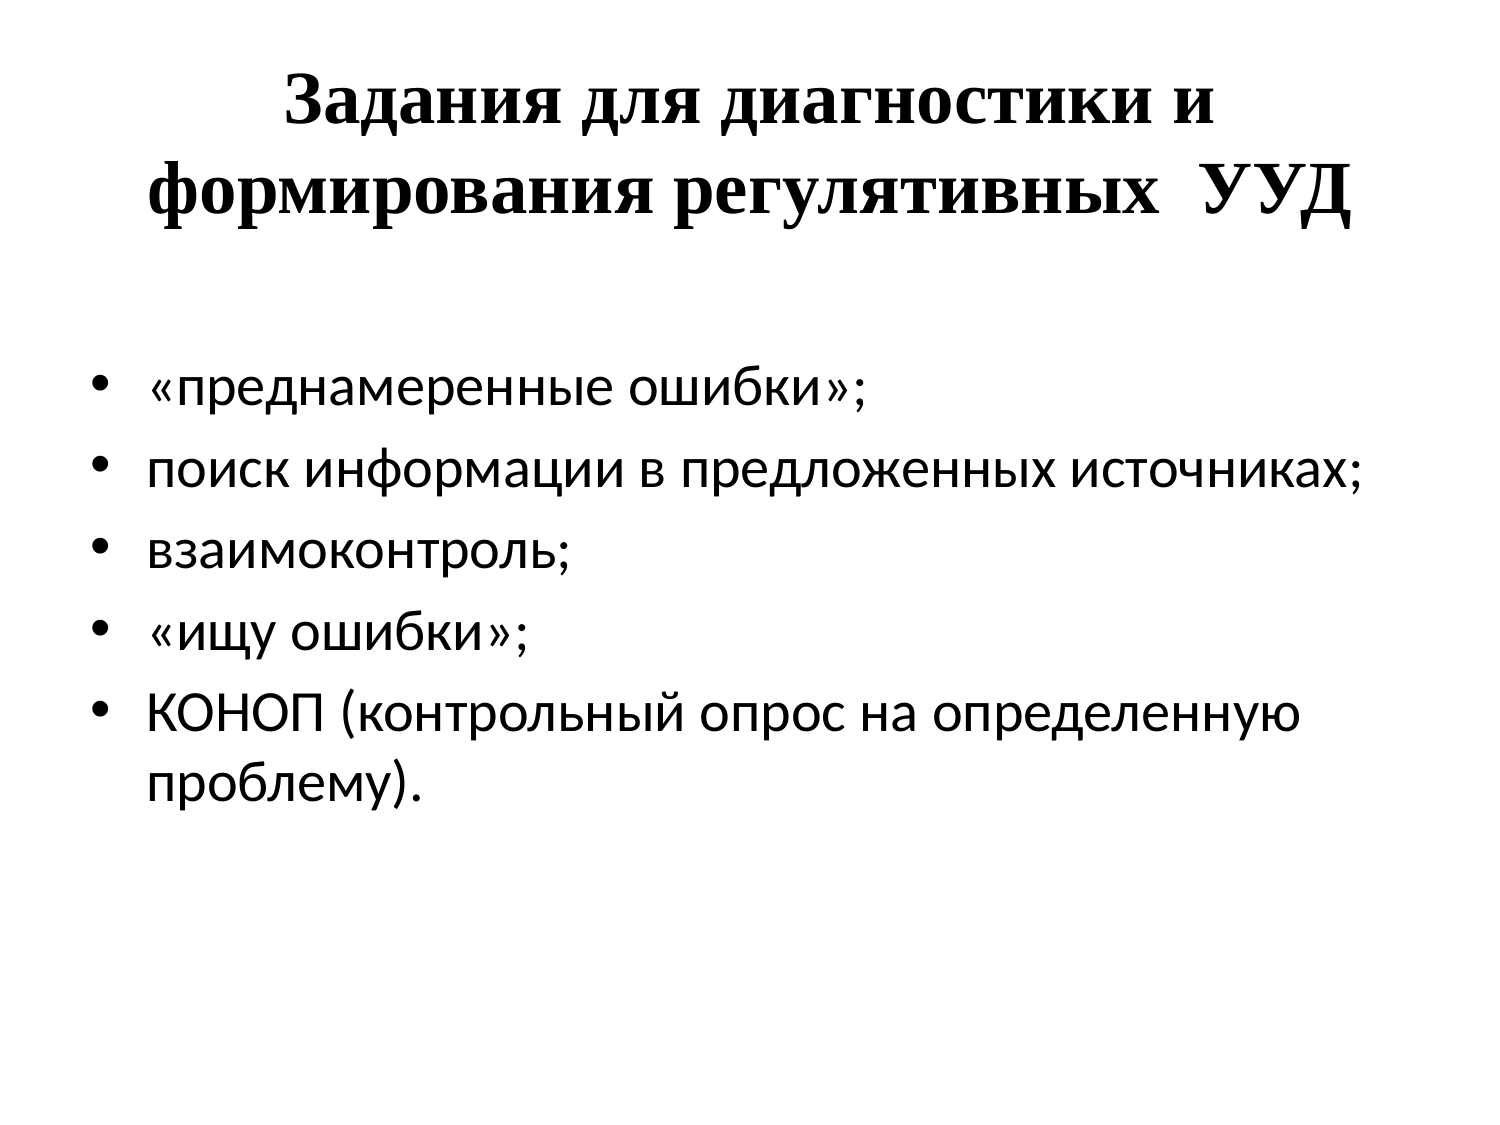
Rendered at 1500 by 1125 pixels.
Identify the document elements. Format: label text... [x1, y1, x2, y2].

title Задания для диагностики и формирования регулятивных УУД [75, 45, 1425, 233]
list «преднамеренные ошибки»; поиск информации в предложенных источниках; взаимоконтроль; «ищу ошибки»; КОНОП (контрольный опрос на определенную проблему). [75, 339, 1430, 1043]
